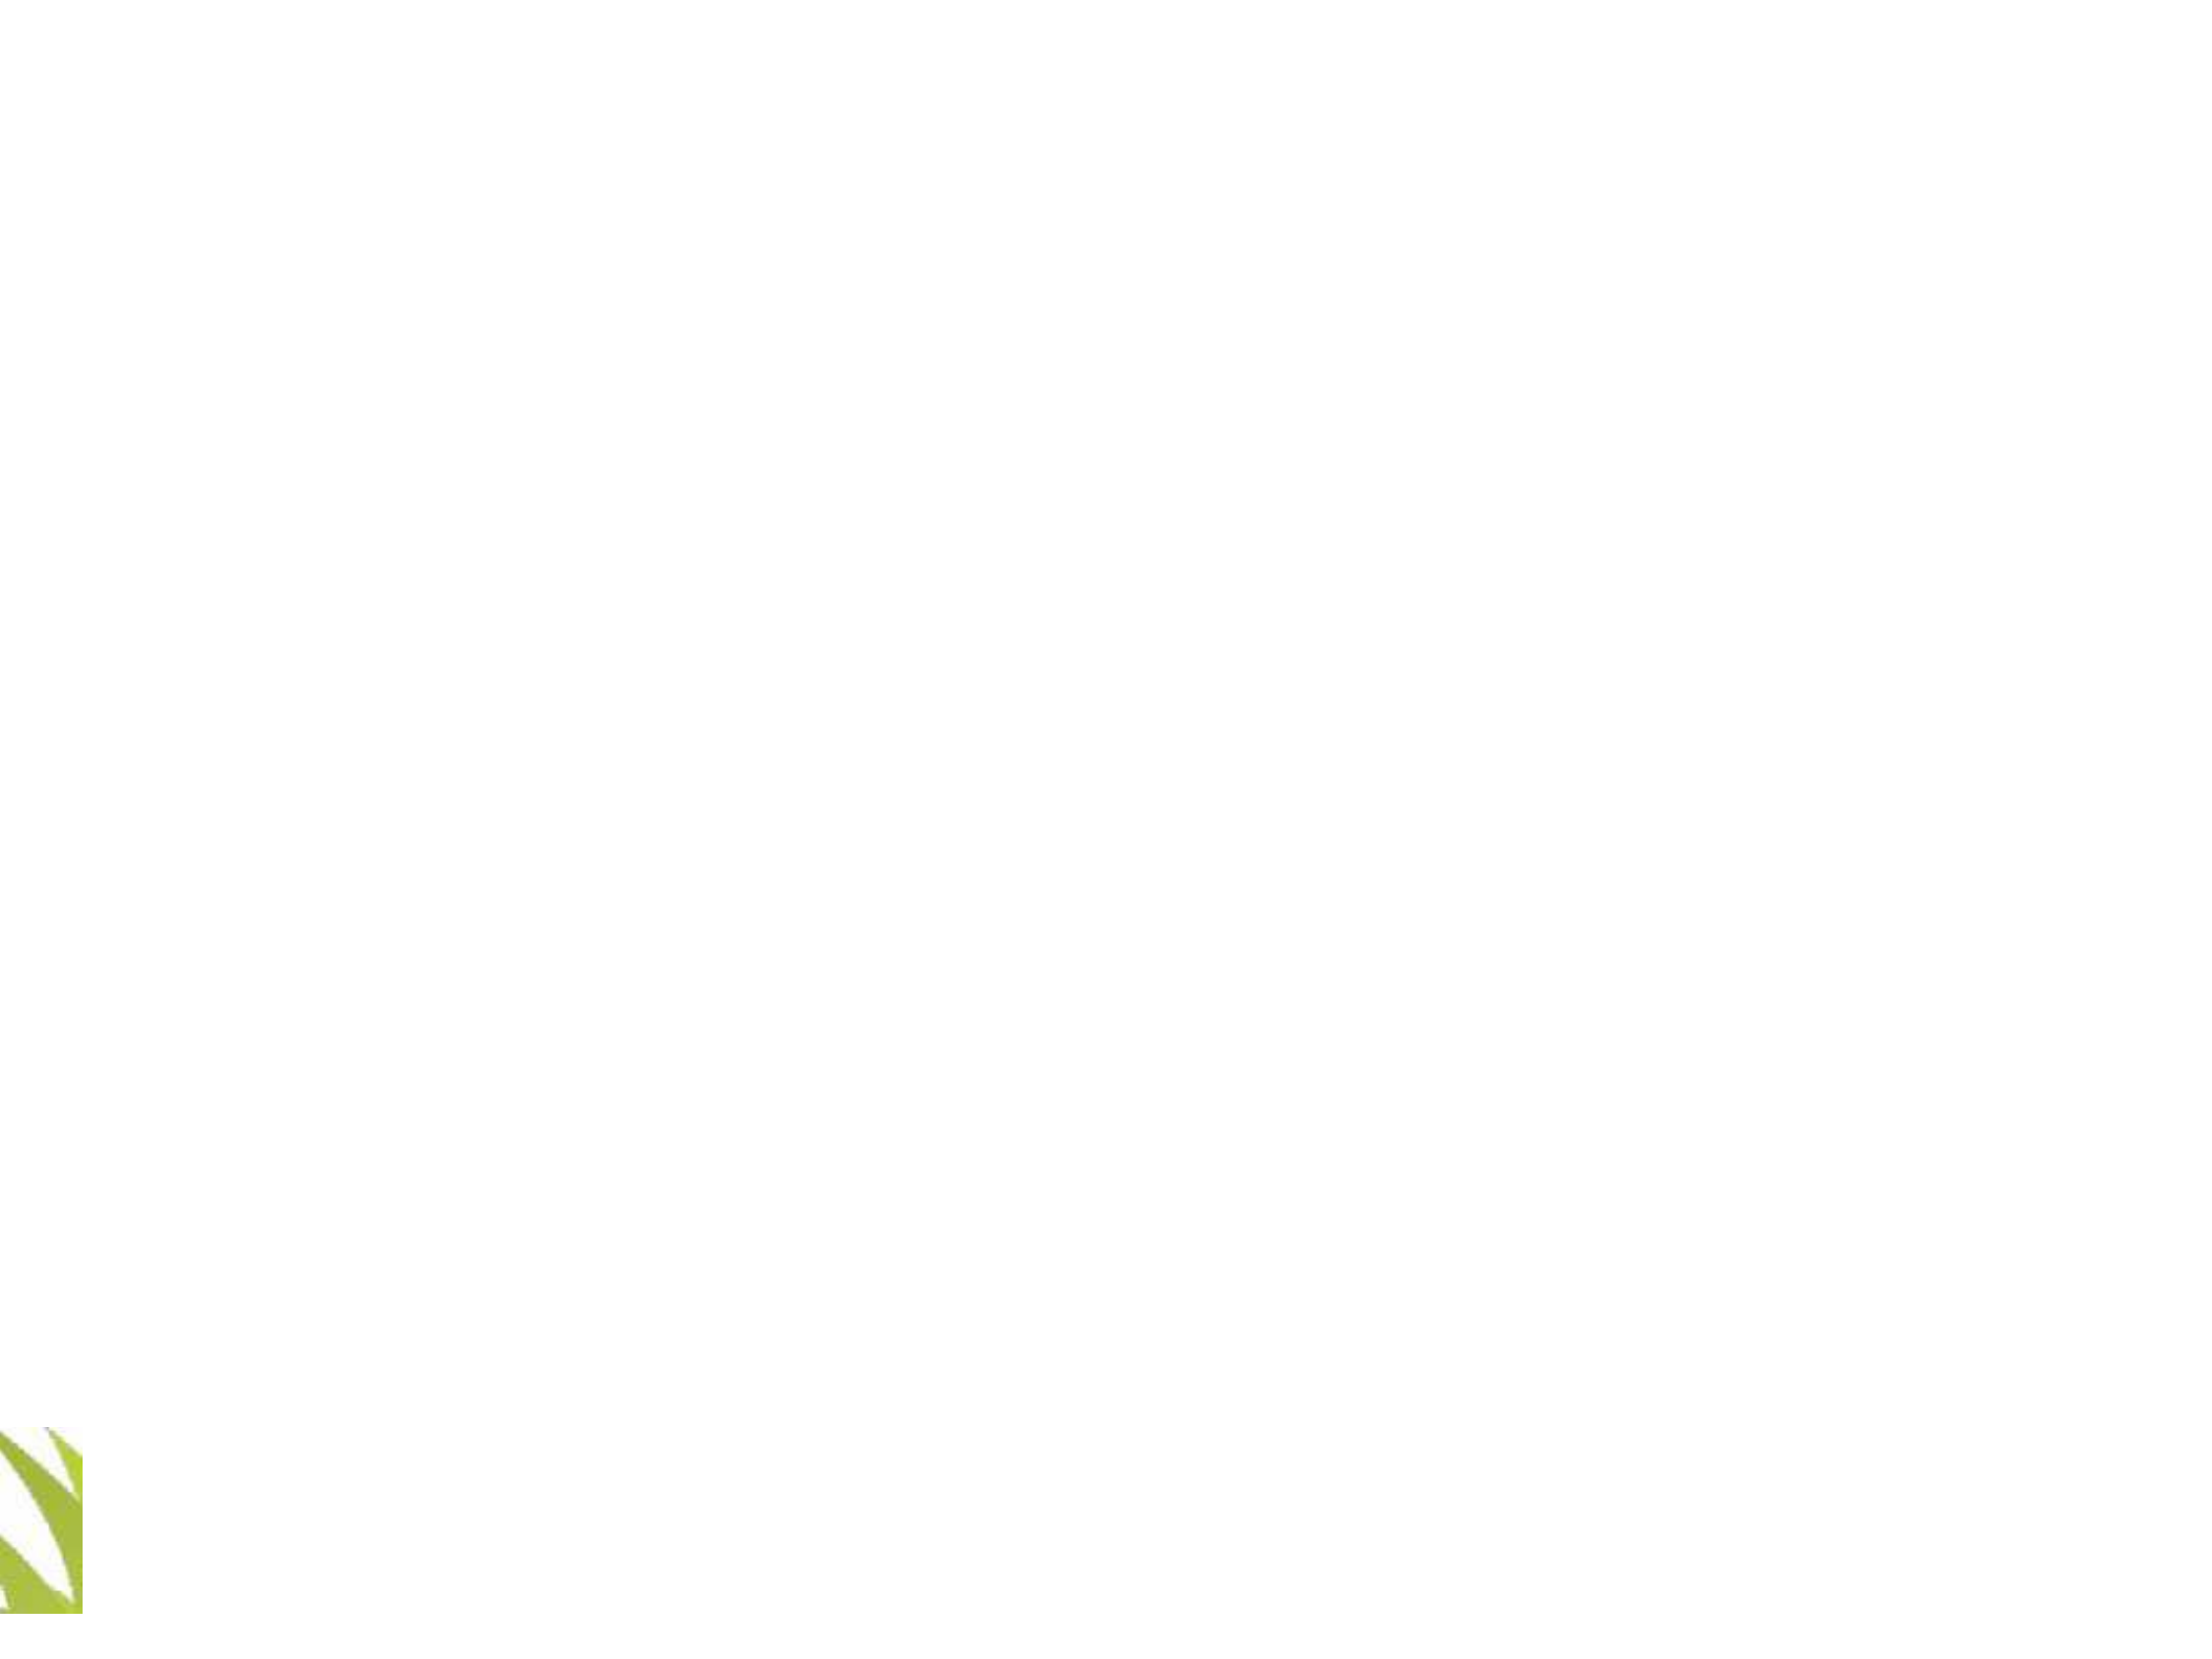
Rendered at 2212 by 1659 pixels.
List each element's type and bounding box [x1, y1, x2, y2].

picture [0, 1426, 83, 1614]
